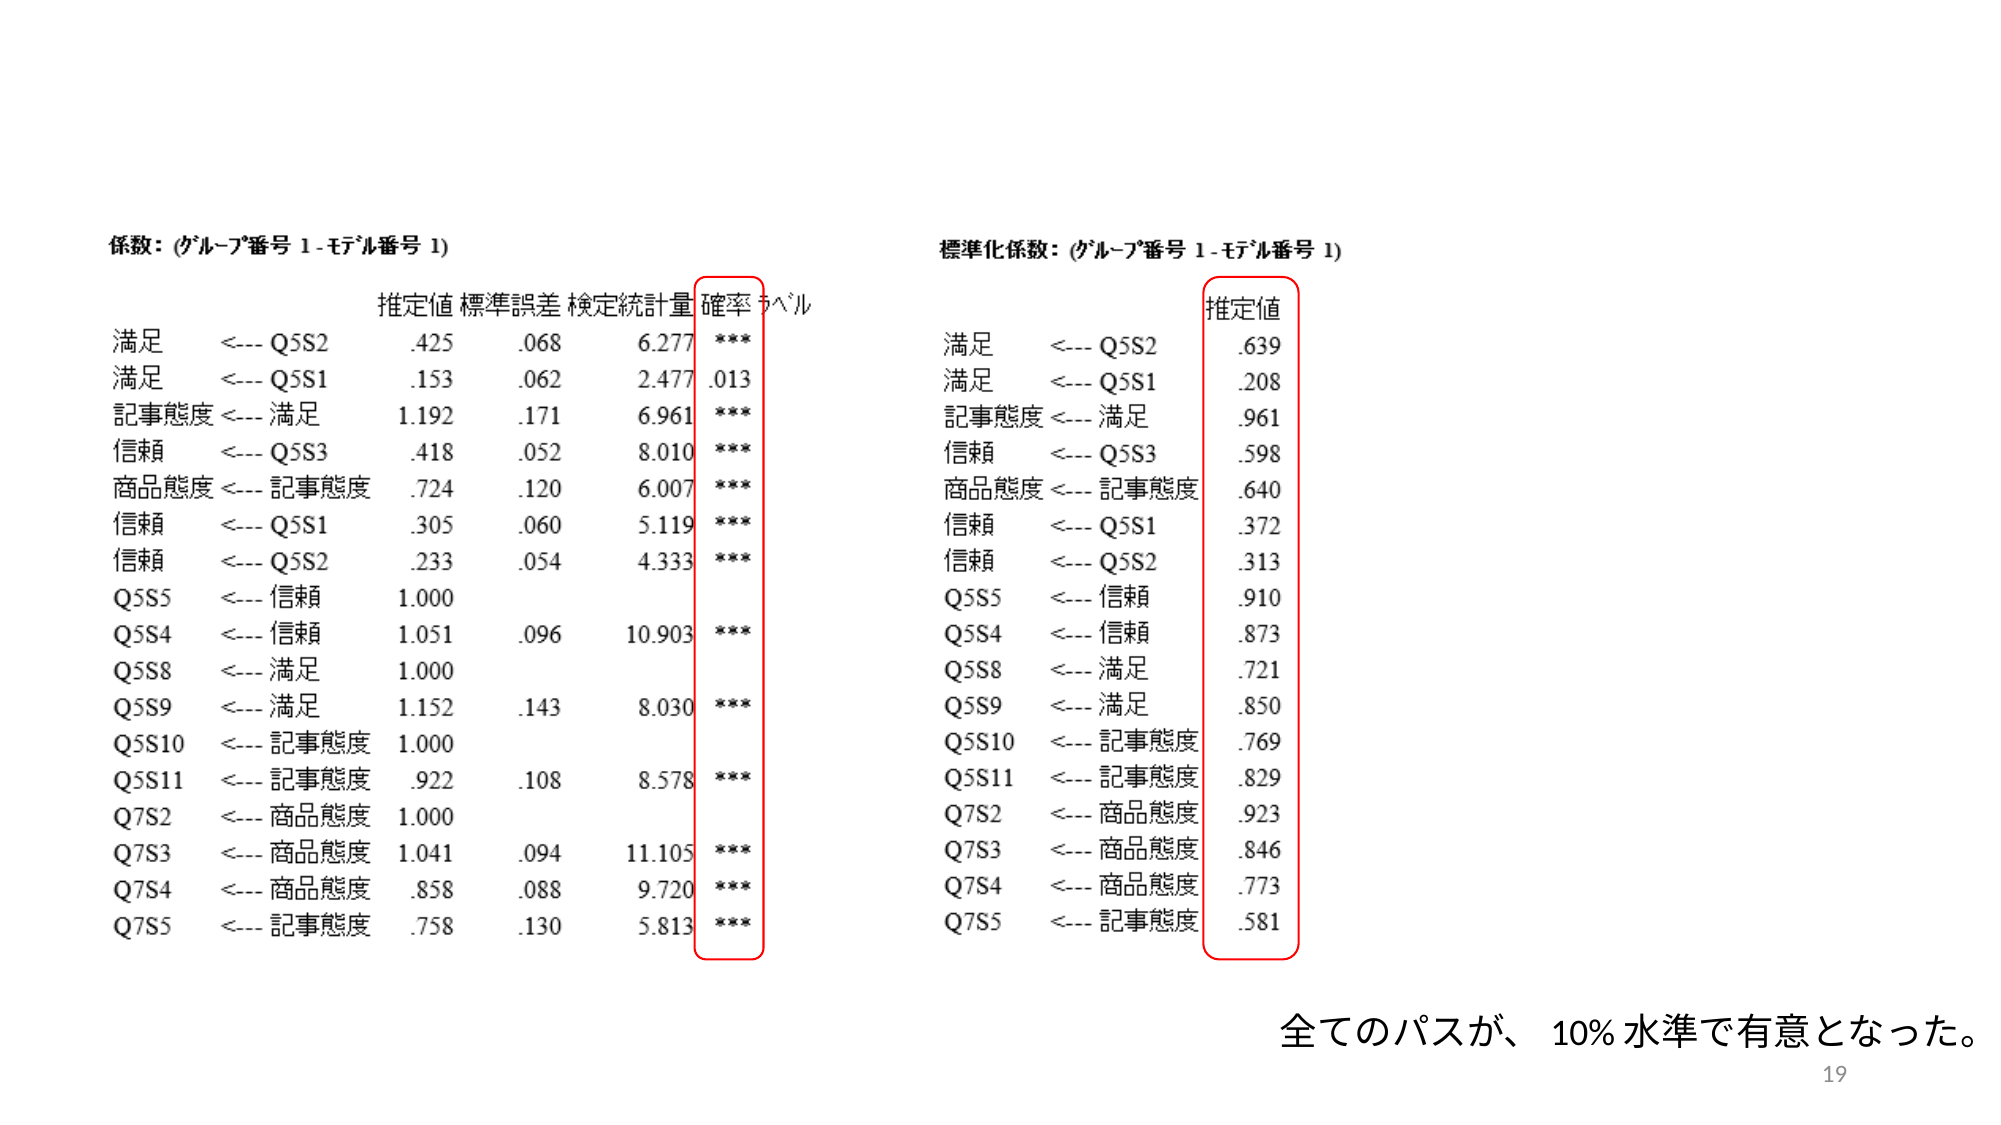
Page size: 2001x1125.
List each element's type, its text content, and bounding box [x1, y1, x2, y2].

picture [101, 223, 822, 946]
text_box [1202, 946, 1300, 961]
text_box 全てのパスが、10%水準で有意となった。 [1264, 1000, 2000, 1060]
picture [932, 223, 1349, 946]
slide_number 19 [1412, 1042, 1863, 1103]
text_box [693, 946, 765, 961]
